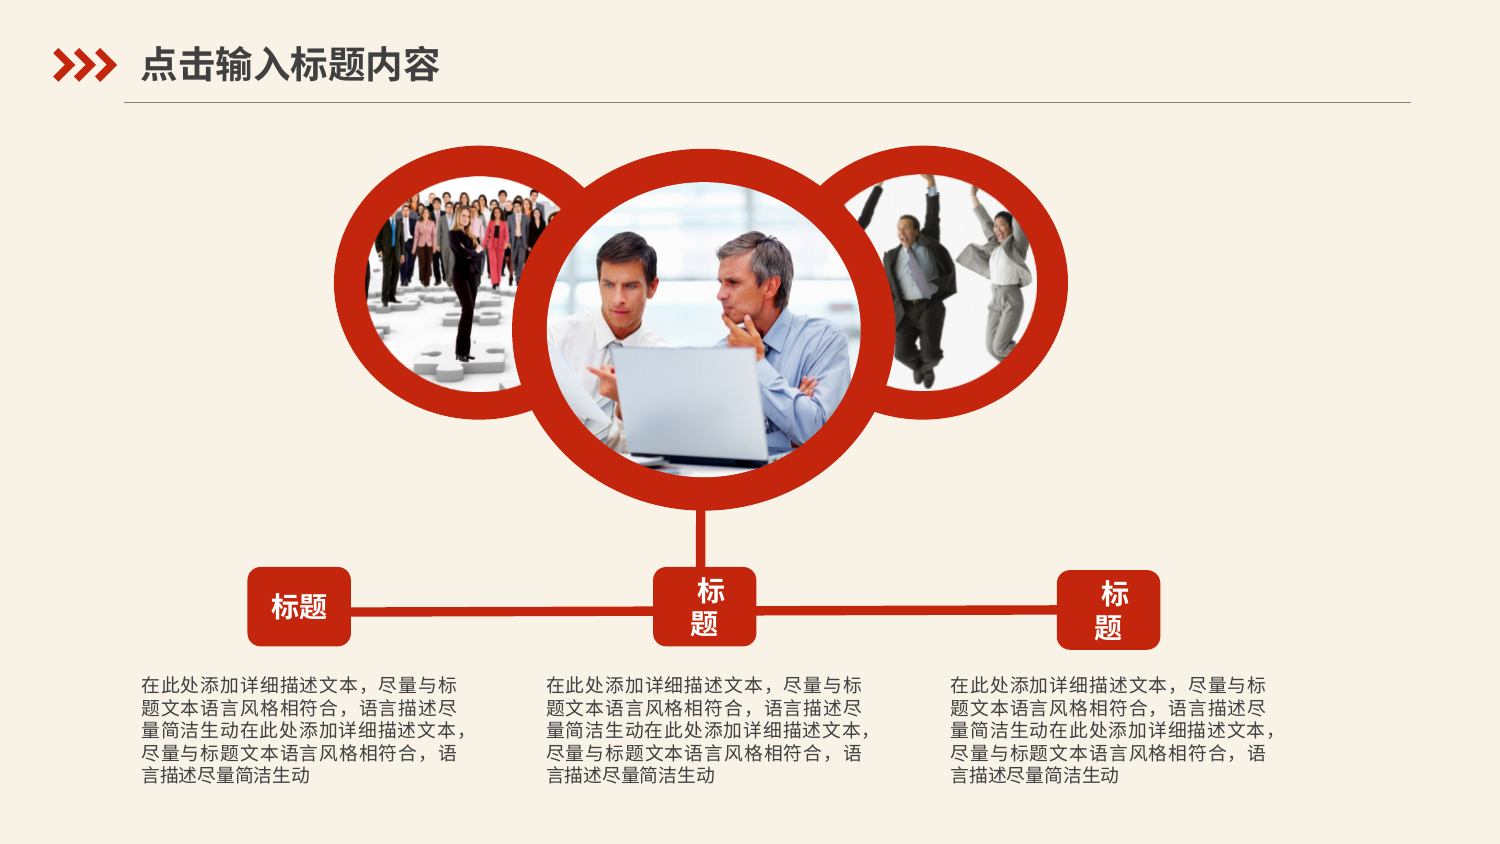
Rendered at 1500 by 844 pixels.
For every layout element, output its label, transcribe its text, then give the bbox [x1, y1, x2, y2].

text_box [333, 145, 625, 420]
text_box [777, 145, 1068, 420]
text_box 在此处添加详细描述文本，尽量与标题文本语言风格相符合，语言描述尽量简洁生动在此处添加详细描述文本，尽量与标题文本语言风格相符合，语言描述尽量简洁生动 [531, 666, 877, 794]
text_box 在此处添加详细描述文本，尽量与标题文本语言风格相符合，语言描述尽量简洁生动在此处添加详细描述文本，尽量与标题文本语言风格相符合，语言描述尽量简洁生动 [126, 666, 472, 794]
text_box 点击输入标题内容 [140, 32, 491, 95]
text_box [52, 47, 118, 82]
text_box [512, 148, 896, 506]
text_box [247, 506, 1161, 650]
text_box 在此处添加详细描述文本，尽量与标题文本语言风格相符合，语言描述尽量简洁生动在此处添加详细描述文本，尽量与标题文本语言风格相符合，语言描述尽量简洁生动 [935, 666, 1281, 794]
